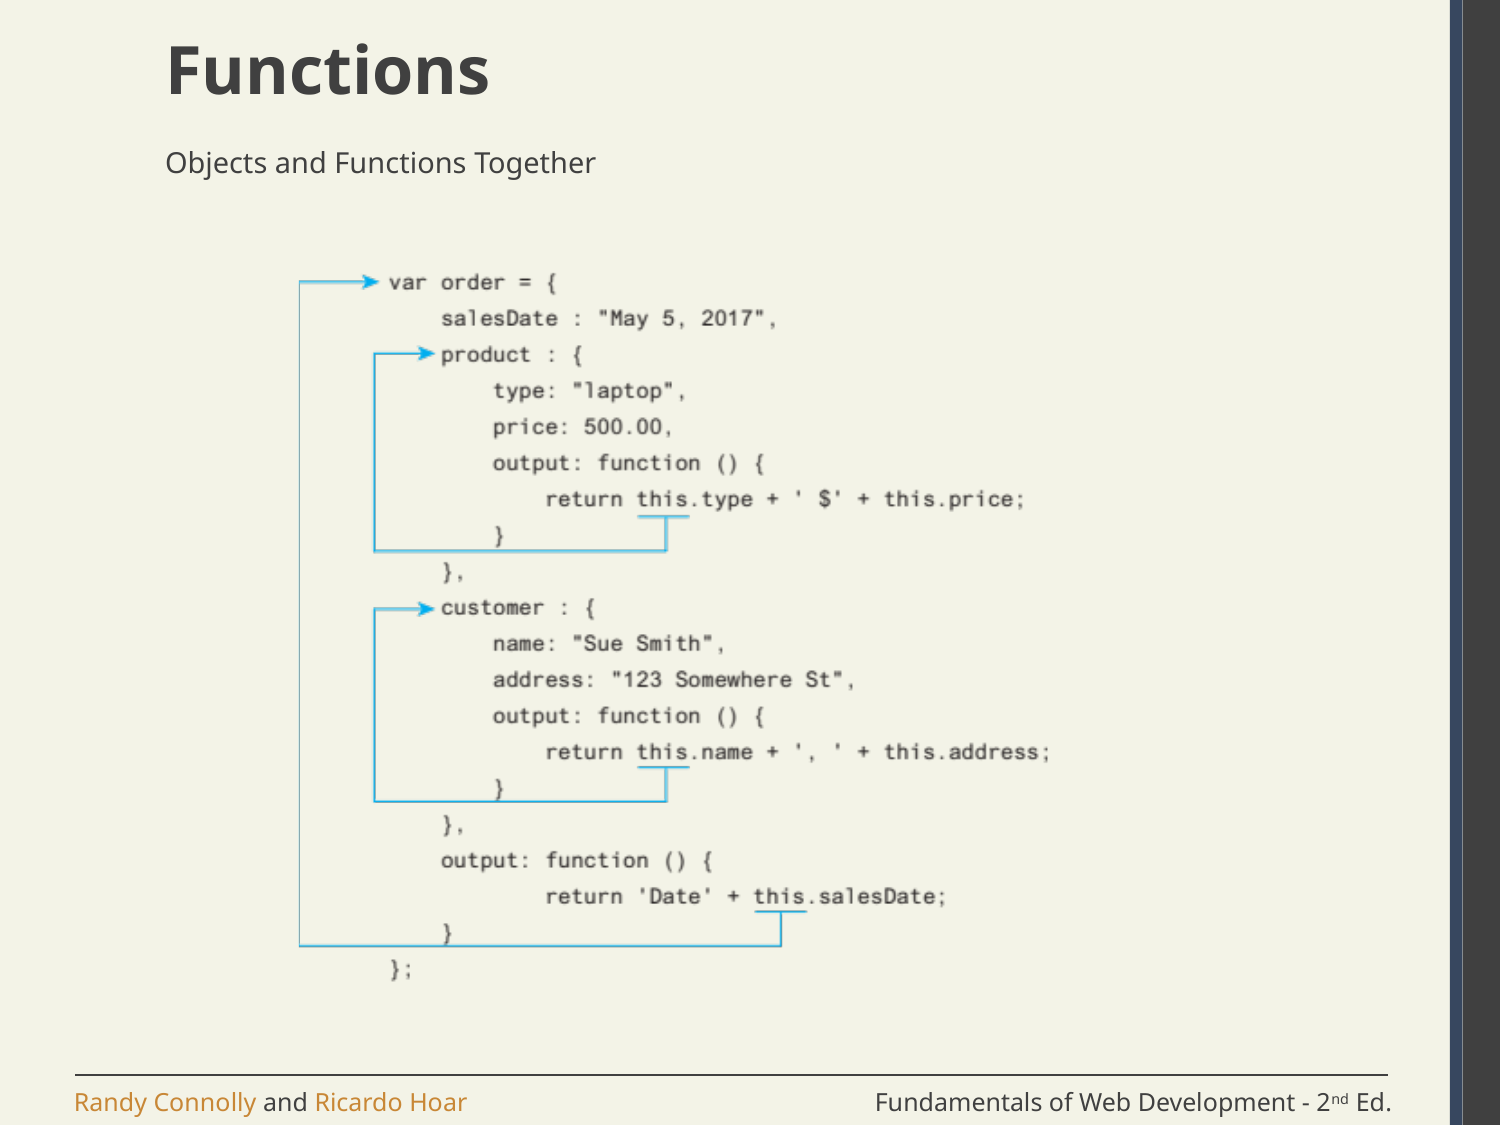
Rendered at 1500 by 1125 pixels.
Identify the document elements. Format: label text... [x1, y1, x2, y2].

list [149, 269, 1201, 1013]
title Functions [150, 20, 1425, 188]
list Objects and Functions Together [150, 137, 1200, 188]
